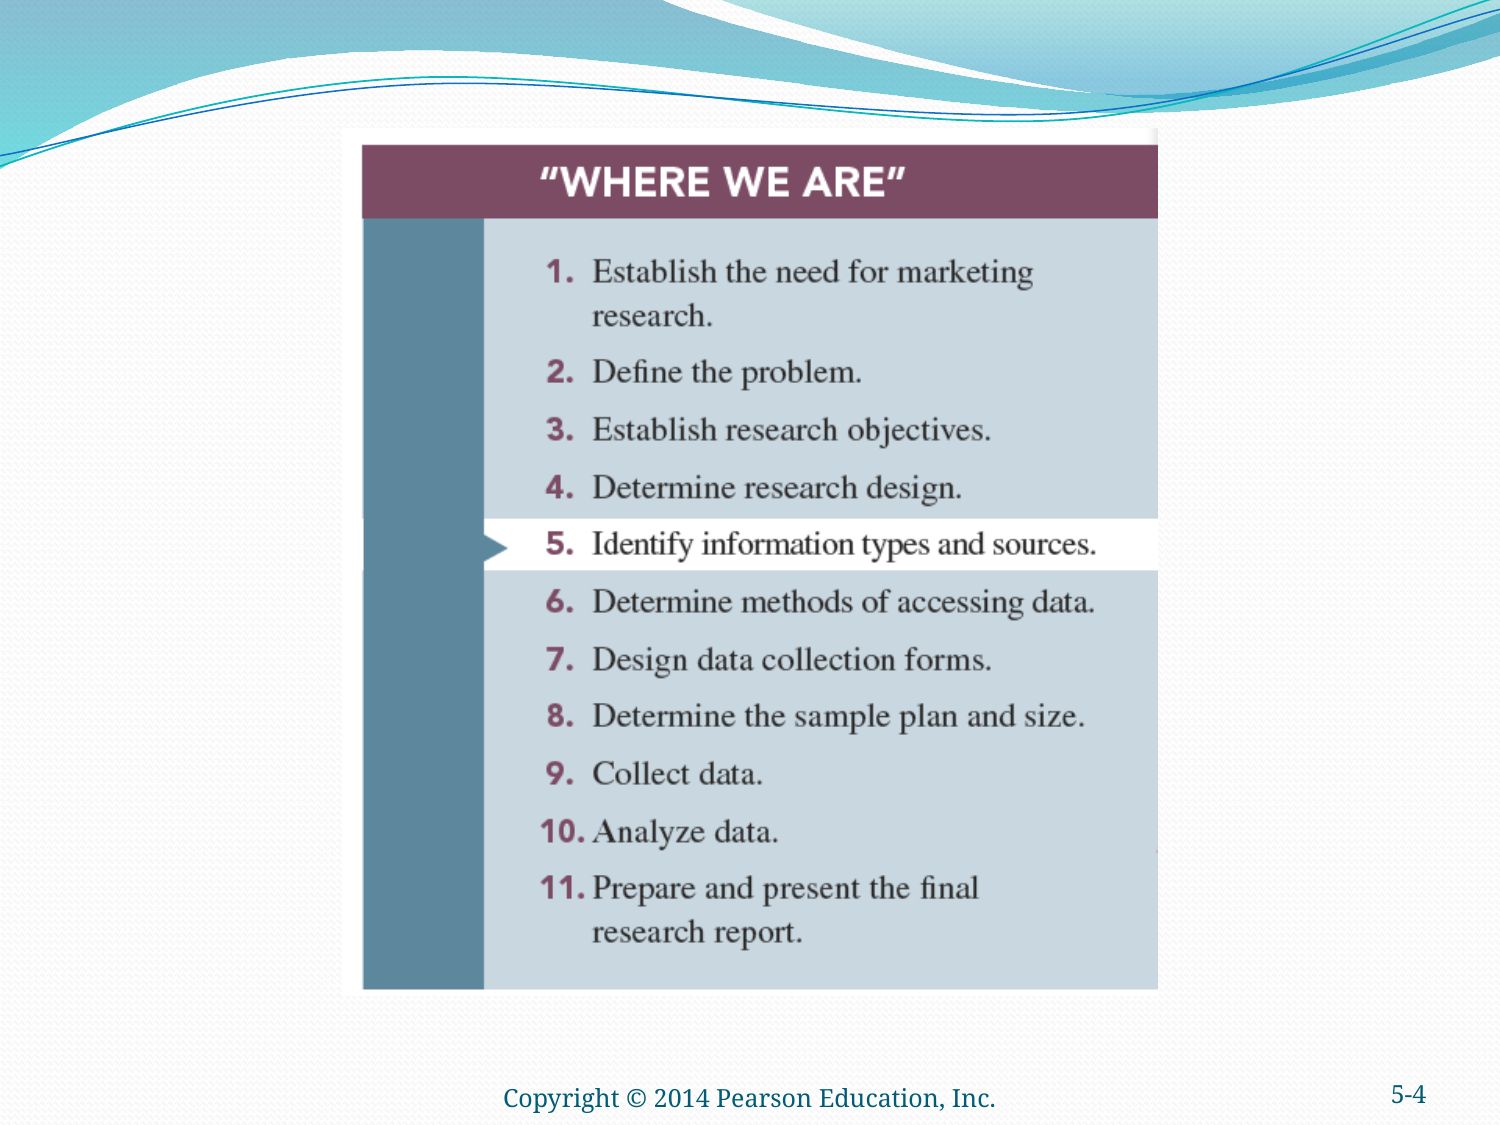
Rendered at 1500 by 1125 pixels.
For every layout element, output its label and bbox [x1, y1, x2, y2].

picture [341, 128, 1158, 997]
